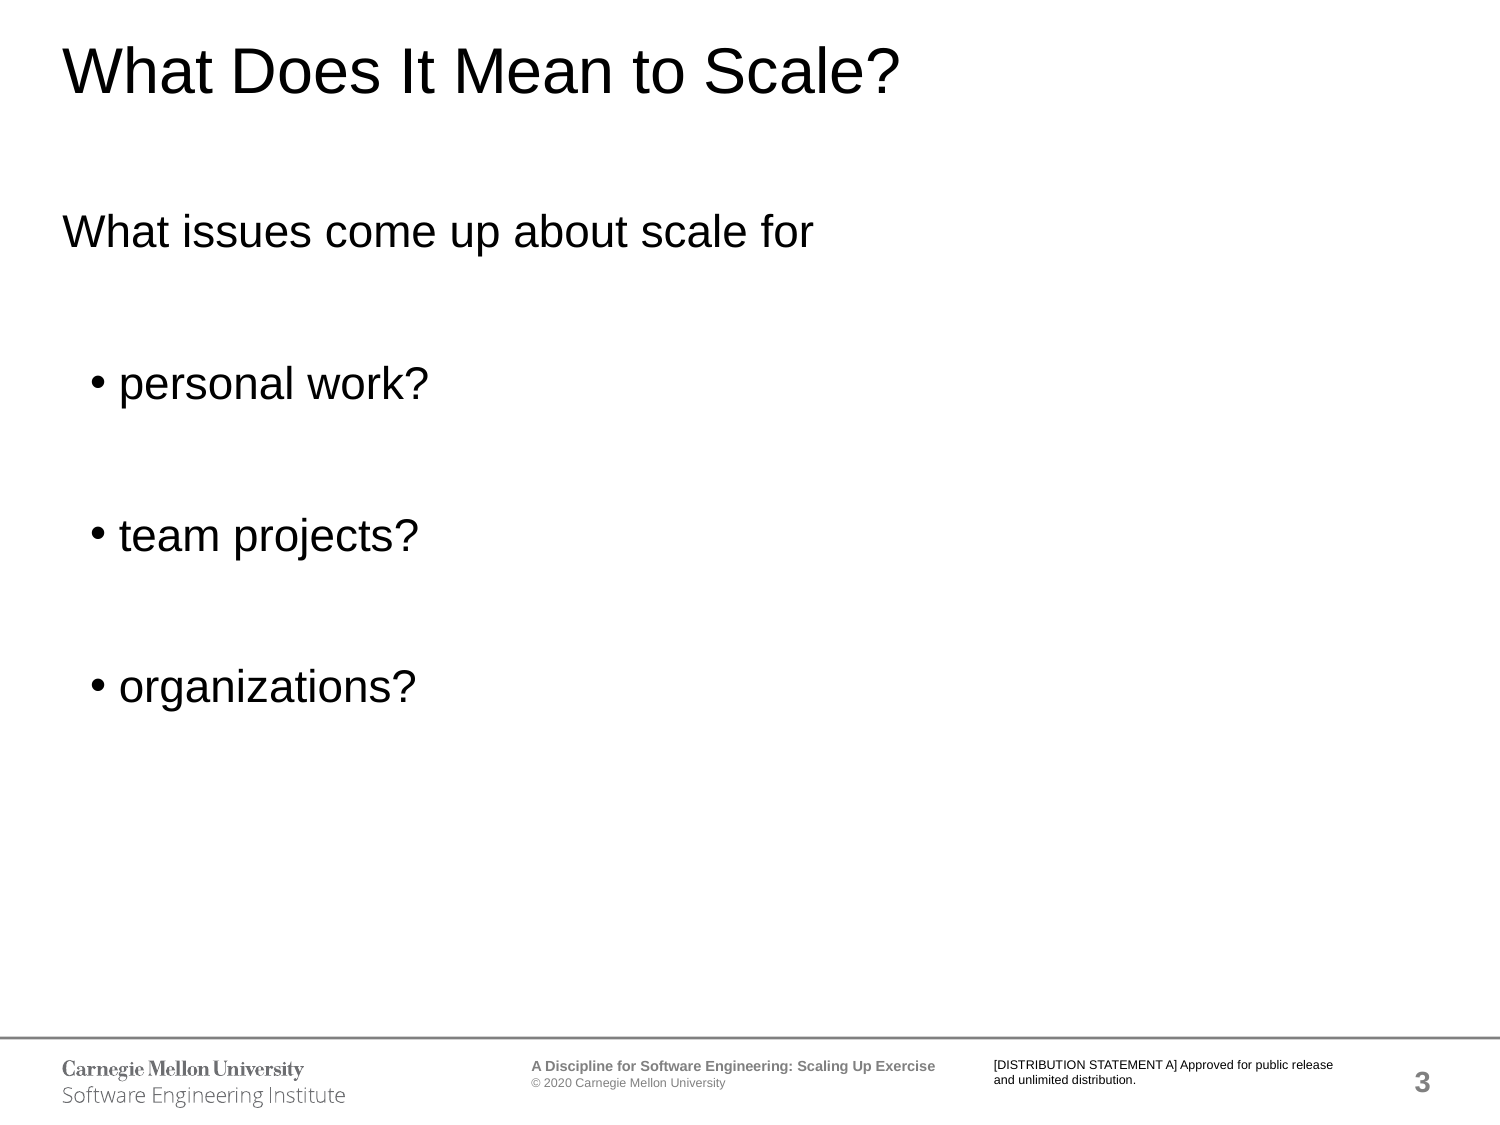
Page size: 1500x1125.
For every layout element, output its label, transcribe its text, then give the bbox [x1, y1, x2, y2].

list What issues come up about scale for personal work? team projects? organizations? [62, 202, 1431, 988]
title What Does It Mean to Scale? [62, 37, 1338, 182]
